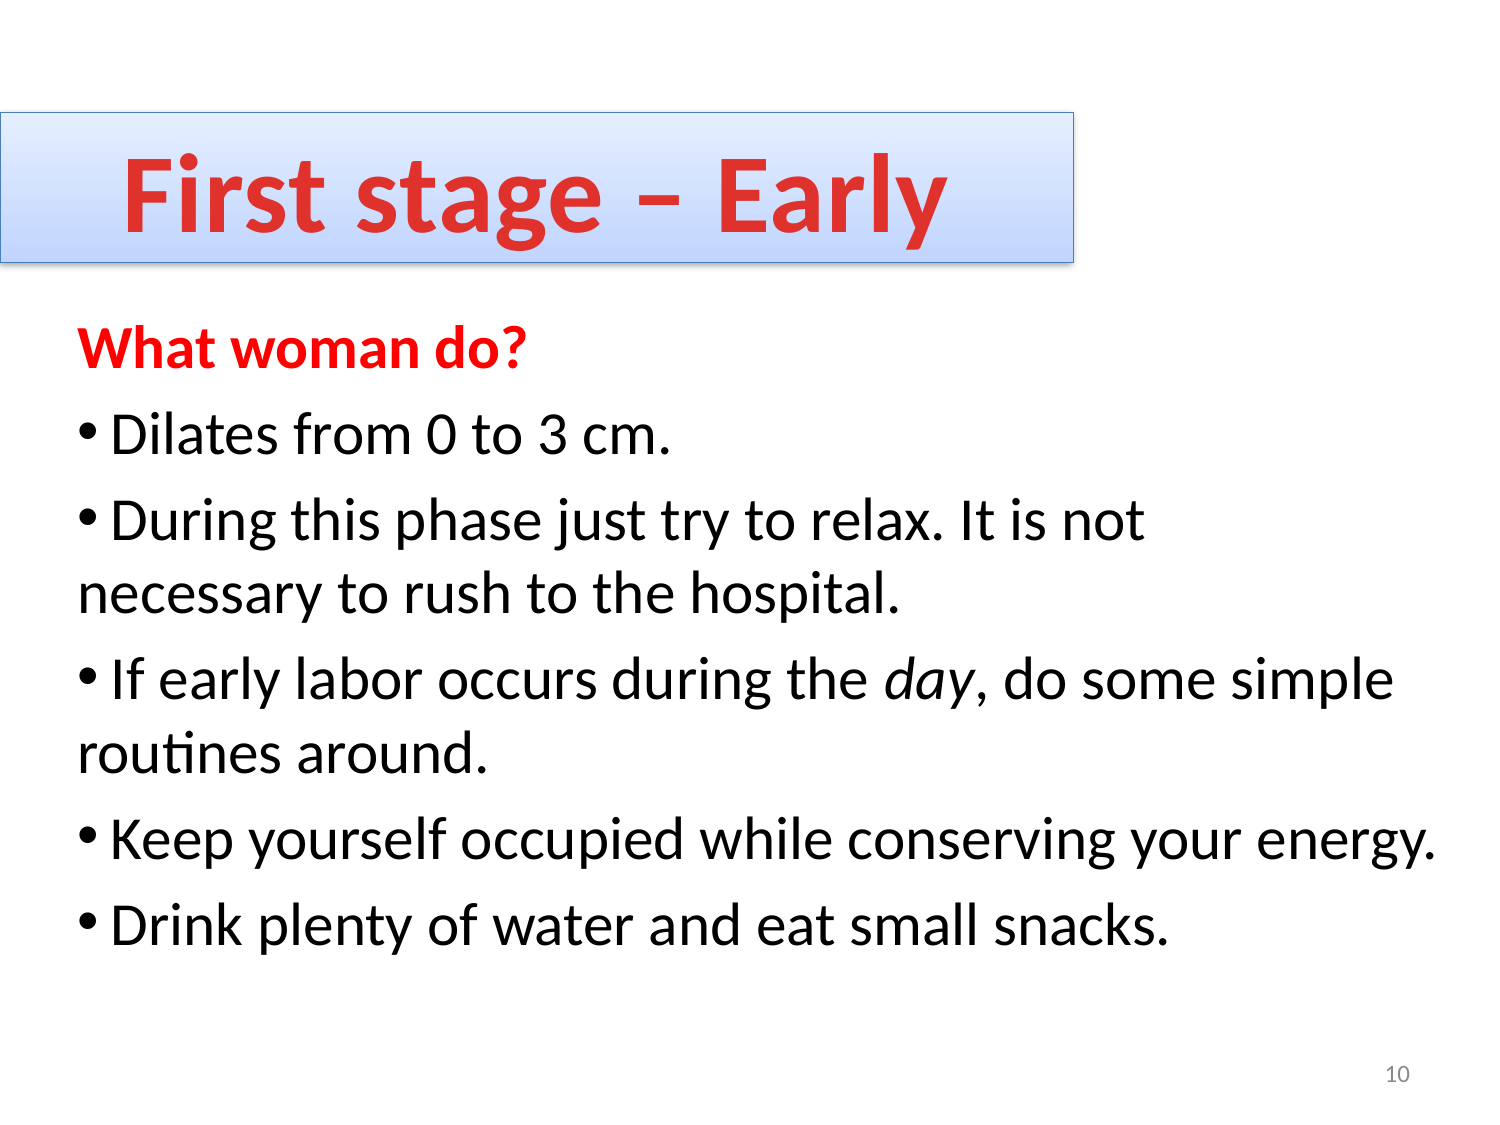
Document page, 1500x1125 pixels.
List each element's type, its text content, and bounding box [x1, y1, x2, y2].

text_box First stage – Early [0, 112, 1074, 263]
slide_number 10 [1074, 1042, 1425, 1103]
subtitle What woman do? Dilates from 0 to 3 cm. During this phase just try to relax. It is not necessary to rush to the hospital. If early labor occurs during the day, do some simple routines around. Keep yourself occupied while conserving your energy. Drink plenty of water and eat small snacks. [62, 299, 1463, 988]
